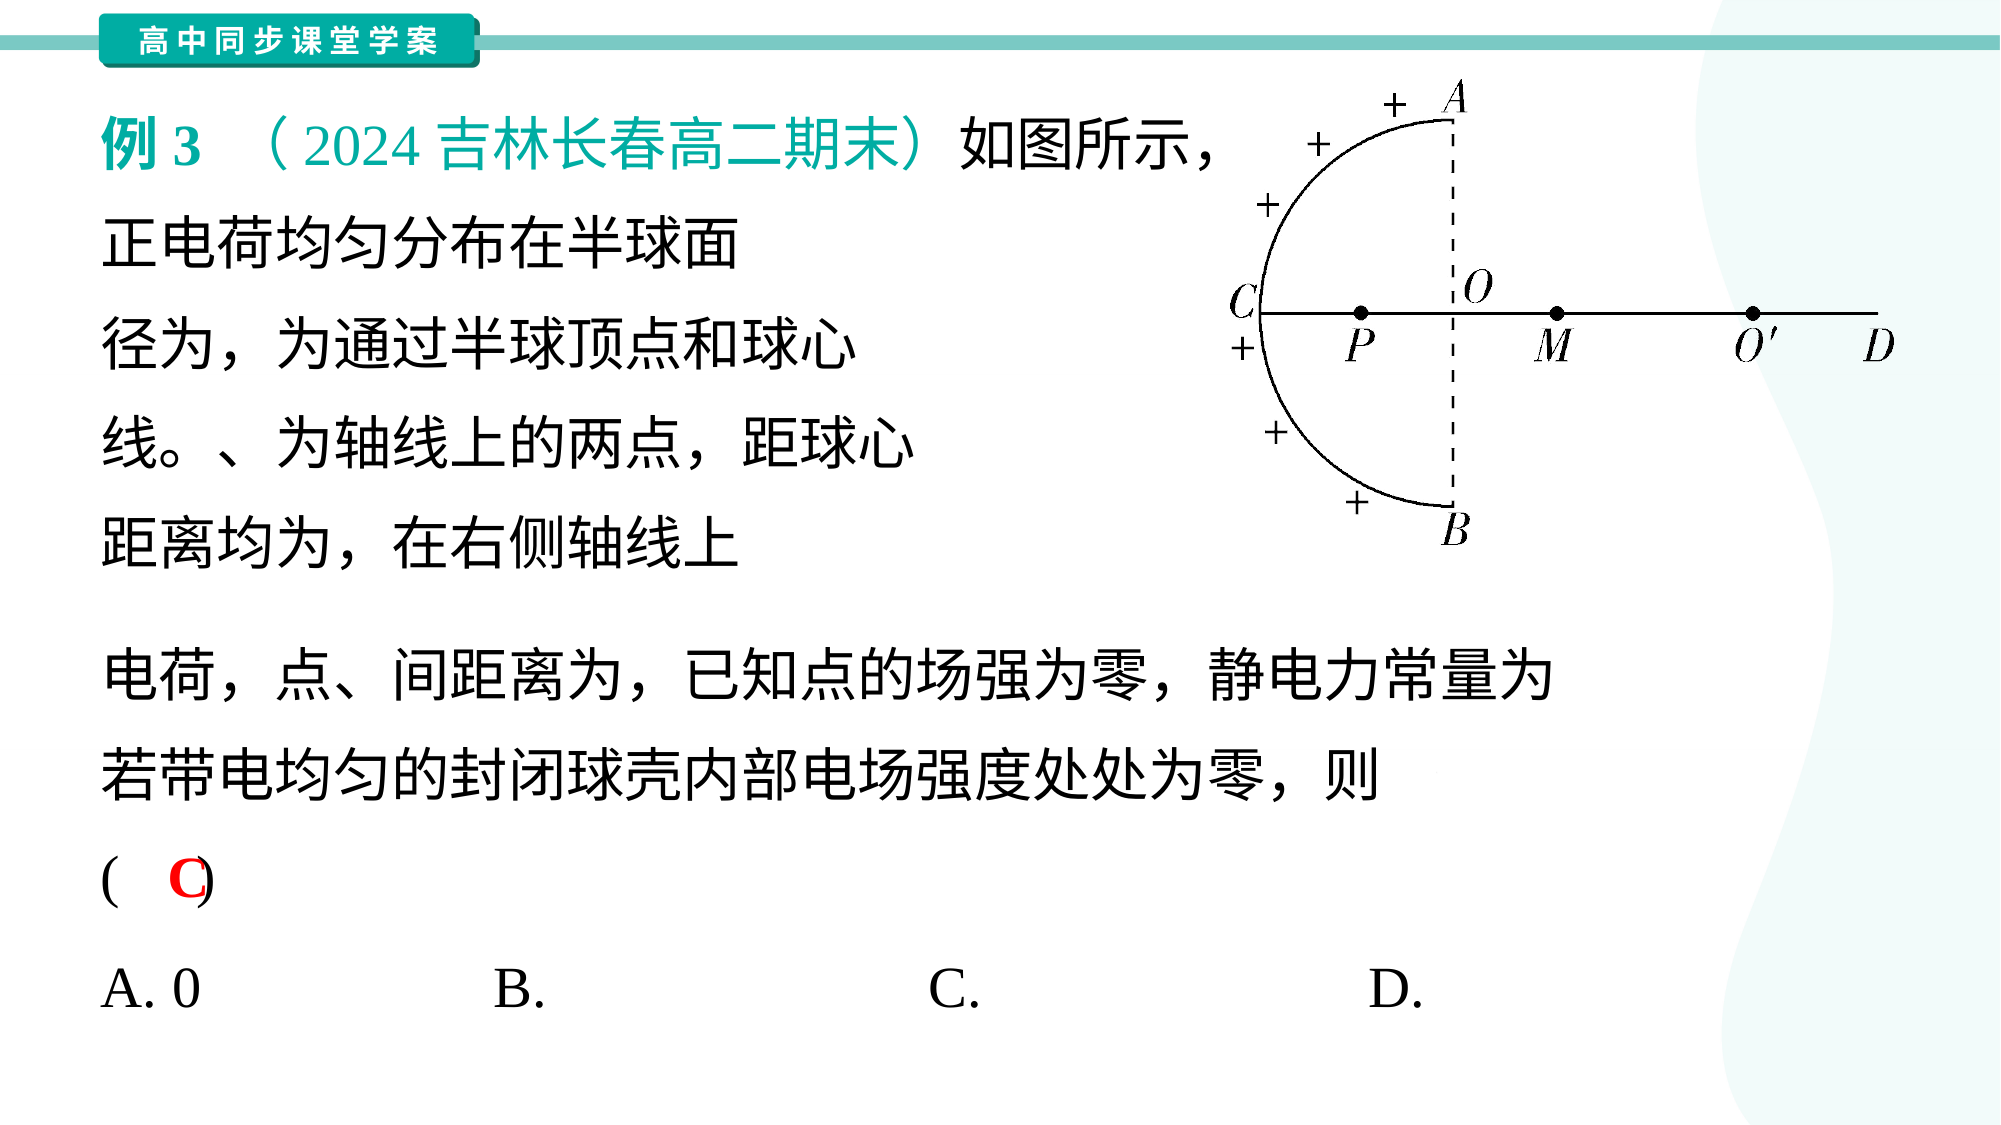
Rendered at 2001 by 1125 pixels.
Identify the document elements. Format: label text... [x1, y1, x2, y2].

picture [0, 0, 2000, 1125]
text_box C [145, 838, 231, 907]
